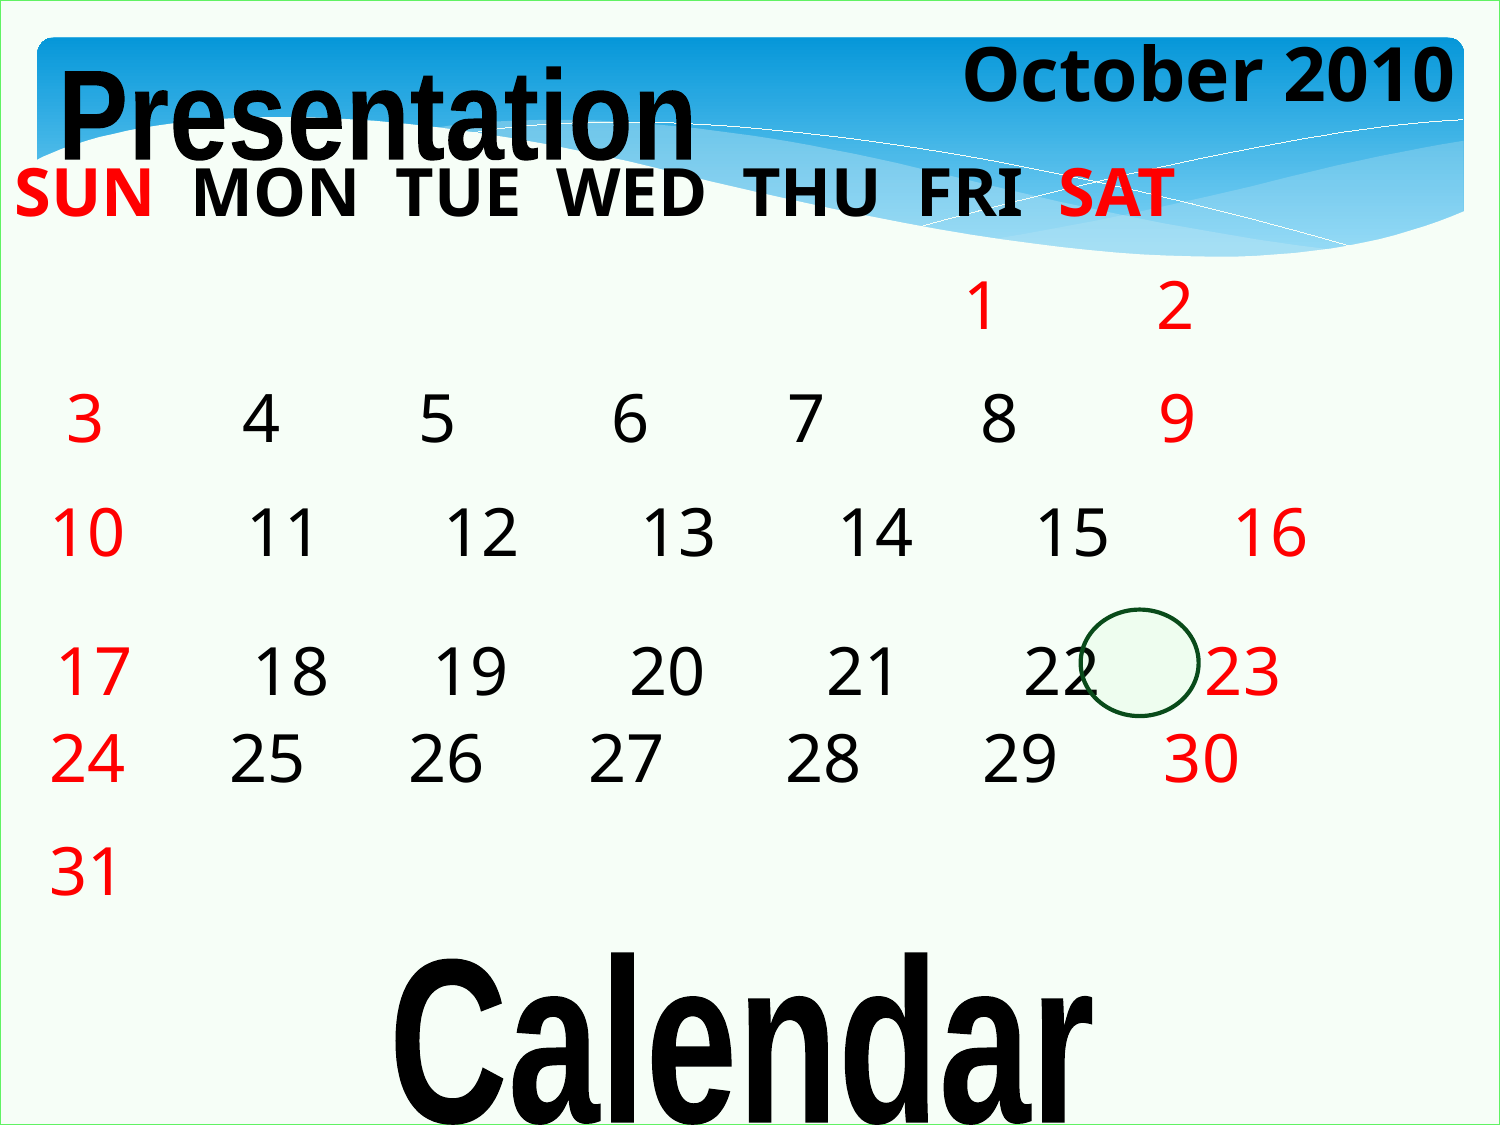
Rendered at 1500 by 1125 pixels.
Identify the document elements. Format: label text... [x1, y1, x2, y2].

text_box October 2010 SUN MON TUE WED THU FRI SAT 1 2 3 4 5 6 7 8 9 10 11 12 13 14 15 16 24 25 26 27 28 29 30 31 [0, 18, 1471, 917]
text_box [0, 0, 1500, 1125]
text_box 17 18 19 20 21 22 23 [1144, 621, 1447, 717]
text_box 17 18 19 20 21 22 23 [41, 621, 1136, 717]
text_box [1080, 609, 1199, 717]
